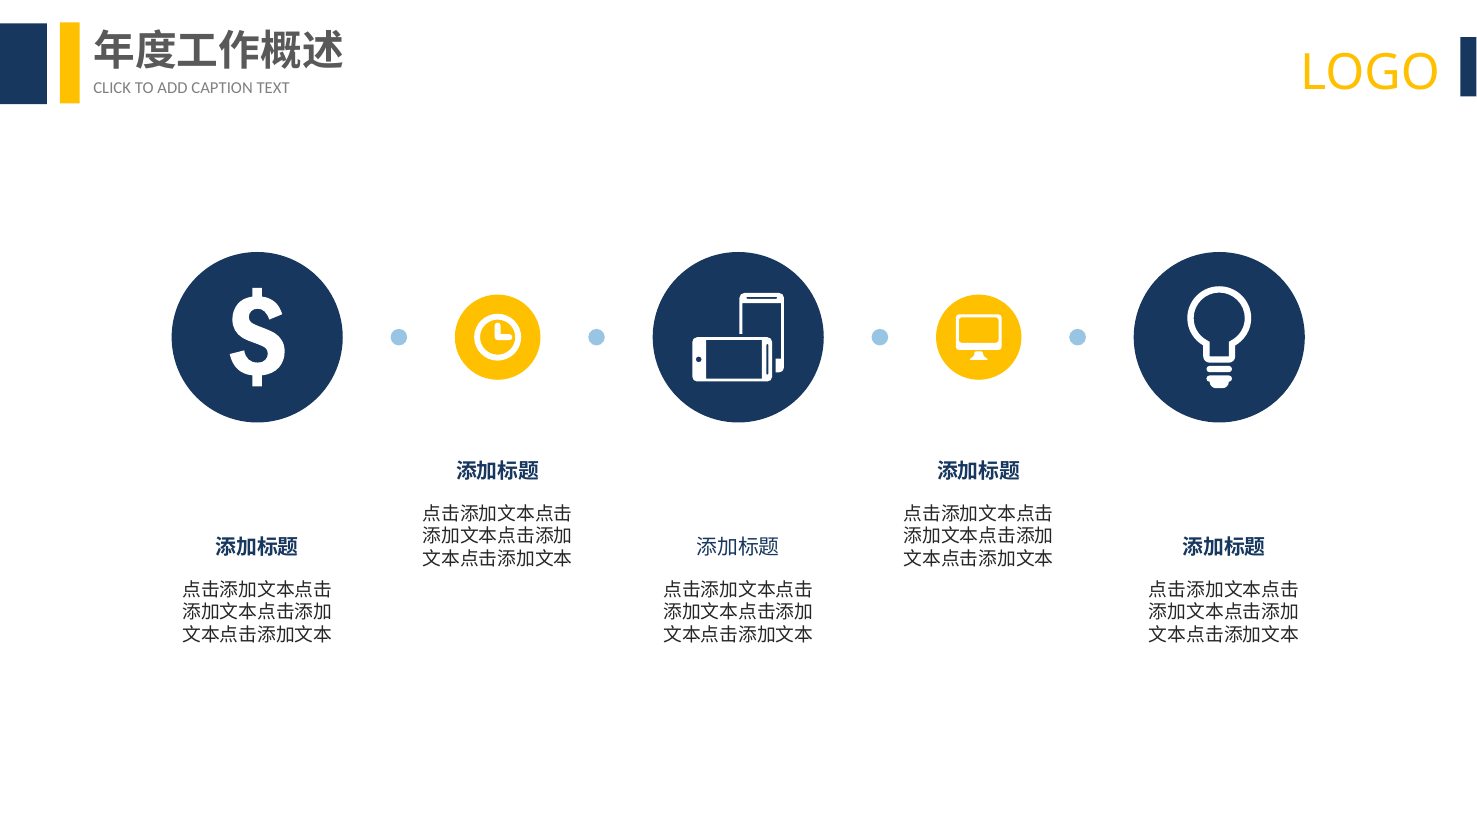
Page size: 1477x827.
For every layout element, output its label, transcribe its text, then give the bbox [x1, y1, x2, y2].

text_box [171, 251, 343, 423]
text_box [588, 328, 605, 346]
text_box 添加标题 [158, 513, 357, 566]
text_box [692, 337, 773, 382]
text_box [1187, 286, 1252, 363]
text_box 添加标题 [398, 437, 597, 490]
text_box [58, 20, 82, 105]
text_box [871, 328, 889, 346]
text_box 点击添加文本点击添加文本点击添加文本点击添加文本 [1124, 569, 1323, 653]
text_box [652, 251, 824, 423]
text_box [1069, 328, 1086, 346]
text_box 添加标题 [639, 513, 838, 566]
text_box [969, 351, 988, 360]
text_box [955, 314, 1002, 350]
text_box [229, 287, 285, 387]
text_box [739, 292, 784, 373]
text_box [1206, 375, 1233, 389]
text_box [936, 294, 1022, 380]
text_box 点击添加文本点击添加文本点击添加文本点击添加文本 [398, 493, 597, 577]
text_box [0, 21, 49, 106]
text_box 点击添加文本点击添加文本点击添加文本点击添加文本 [879, 493, 1078, 577]
text_box 点击添加文本点击添加文本点击添加文本点击添加文本 [158, 569, 357, 653]
text_box [474, 313, 522, 361]
text_box 添加标题 [1124, 513, 1323, 566]
text_box 年度工作概述 [93, 23, 359, 74]
text_box 点击添加文本点击添加文本点击添加文本点击添加文本 [639, 569, 838, 653]
text_box [390, 328, 408, 346]
text_box CLICK TO ADD CAPTION TEXT [93, 76, 359, 97]
text_box LOGO [1289, 33, 1477, 105]
text_box [1458, 35, 1477, 99]
text_box [454, 294, 541, 380]
text_box [1206, 365, 1233, 373]
text_box [1133, 251, 1305, 423]
text_box 添加标题 [879, 437, 1078, 490]
